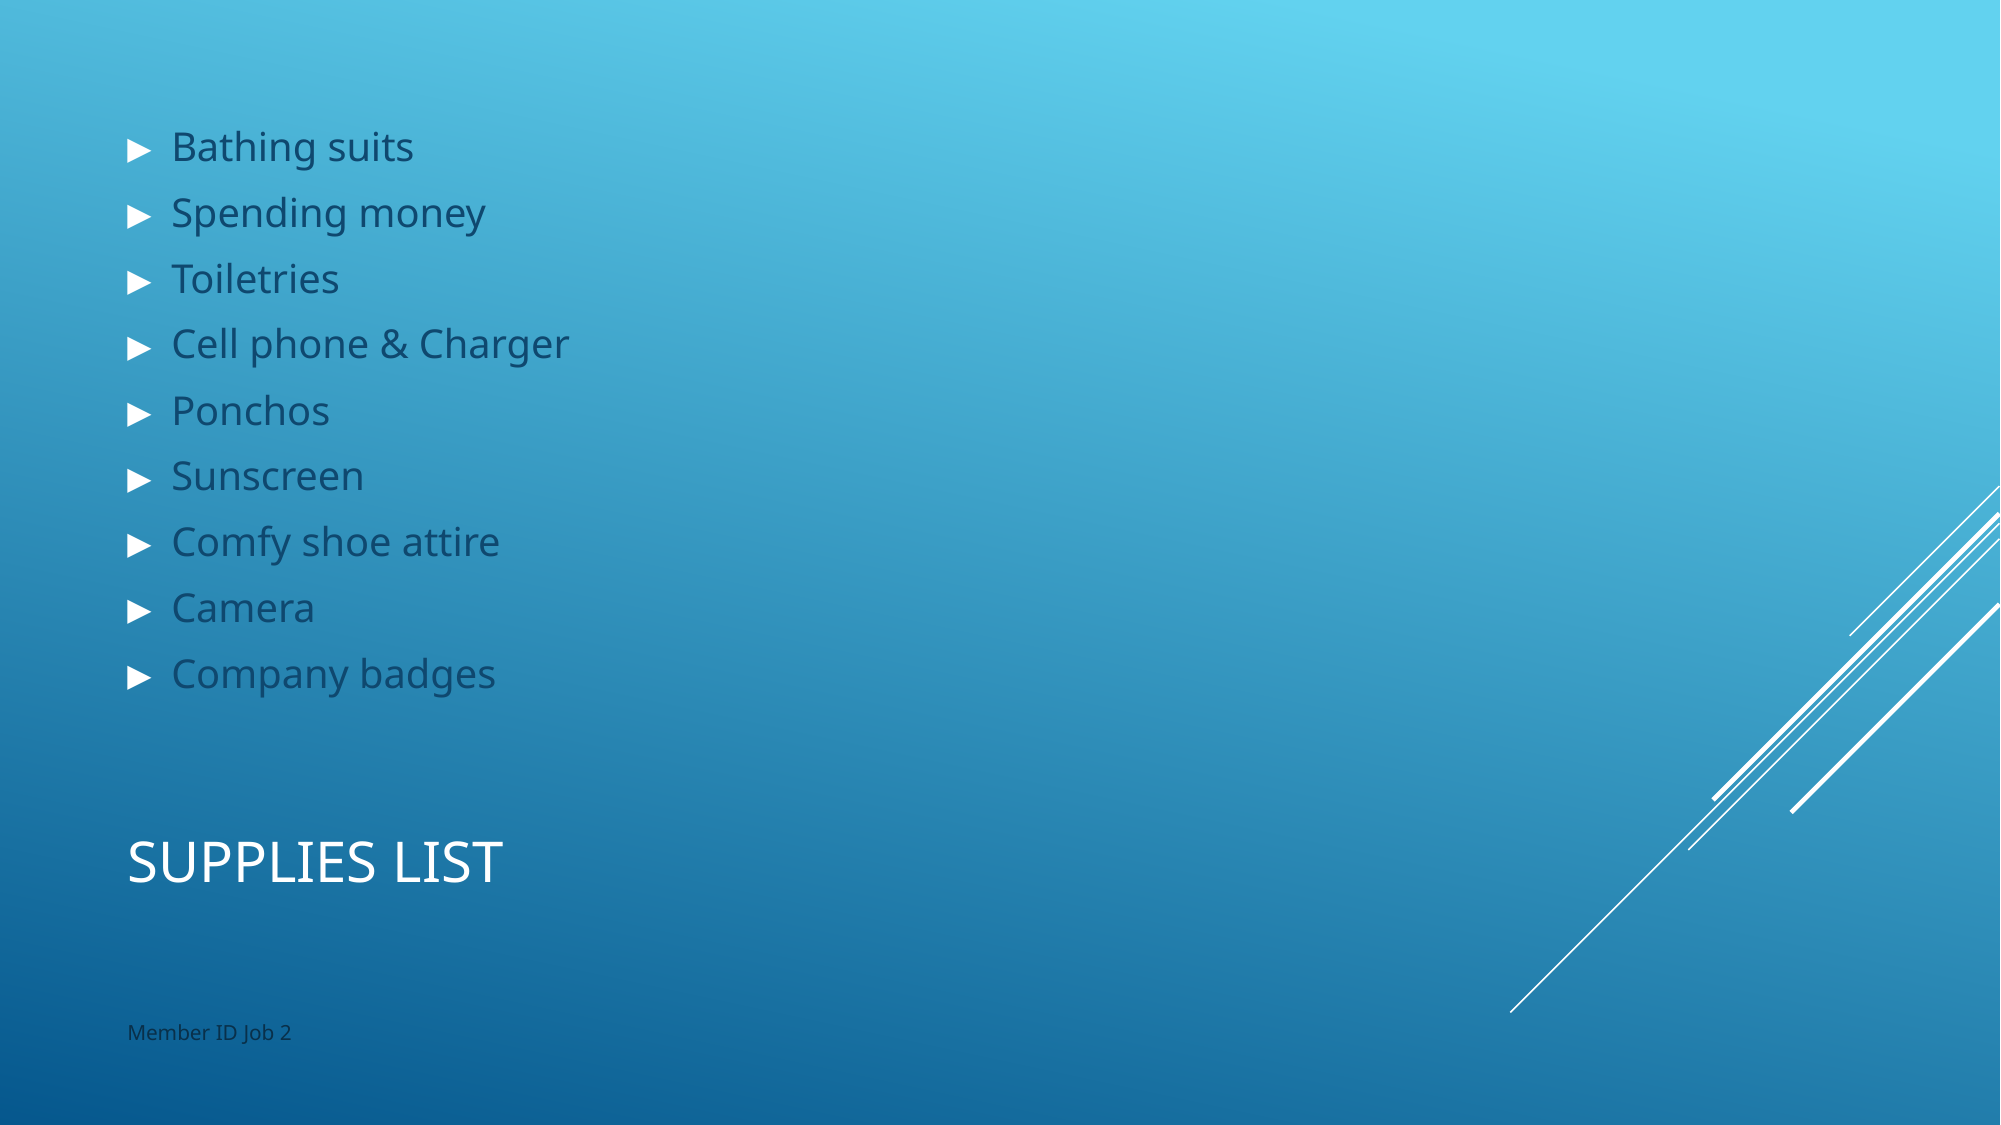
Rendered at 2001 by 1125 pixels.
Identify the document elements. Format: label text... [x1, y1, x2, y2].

title SUPPLIES LIST [112, 736, 1513, 984]
footer Member ID Job 2 [112, 1012, 1350, 1073]
list Bathing suits Spending money Toiletries Cell phone & Charger Ponchos Sunscreen Comfy shoe attire Camera Company badges [112, 112, 1513, 706]
